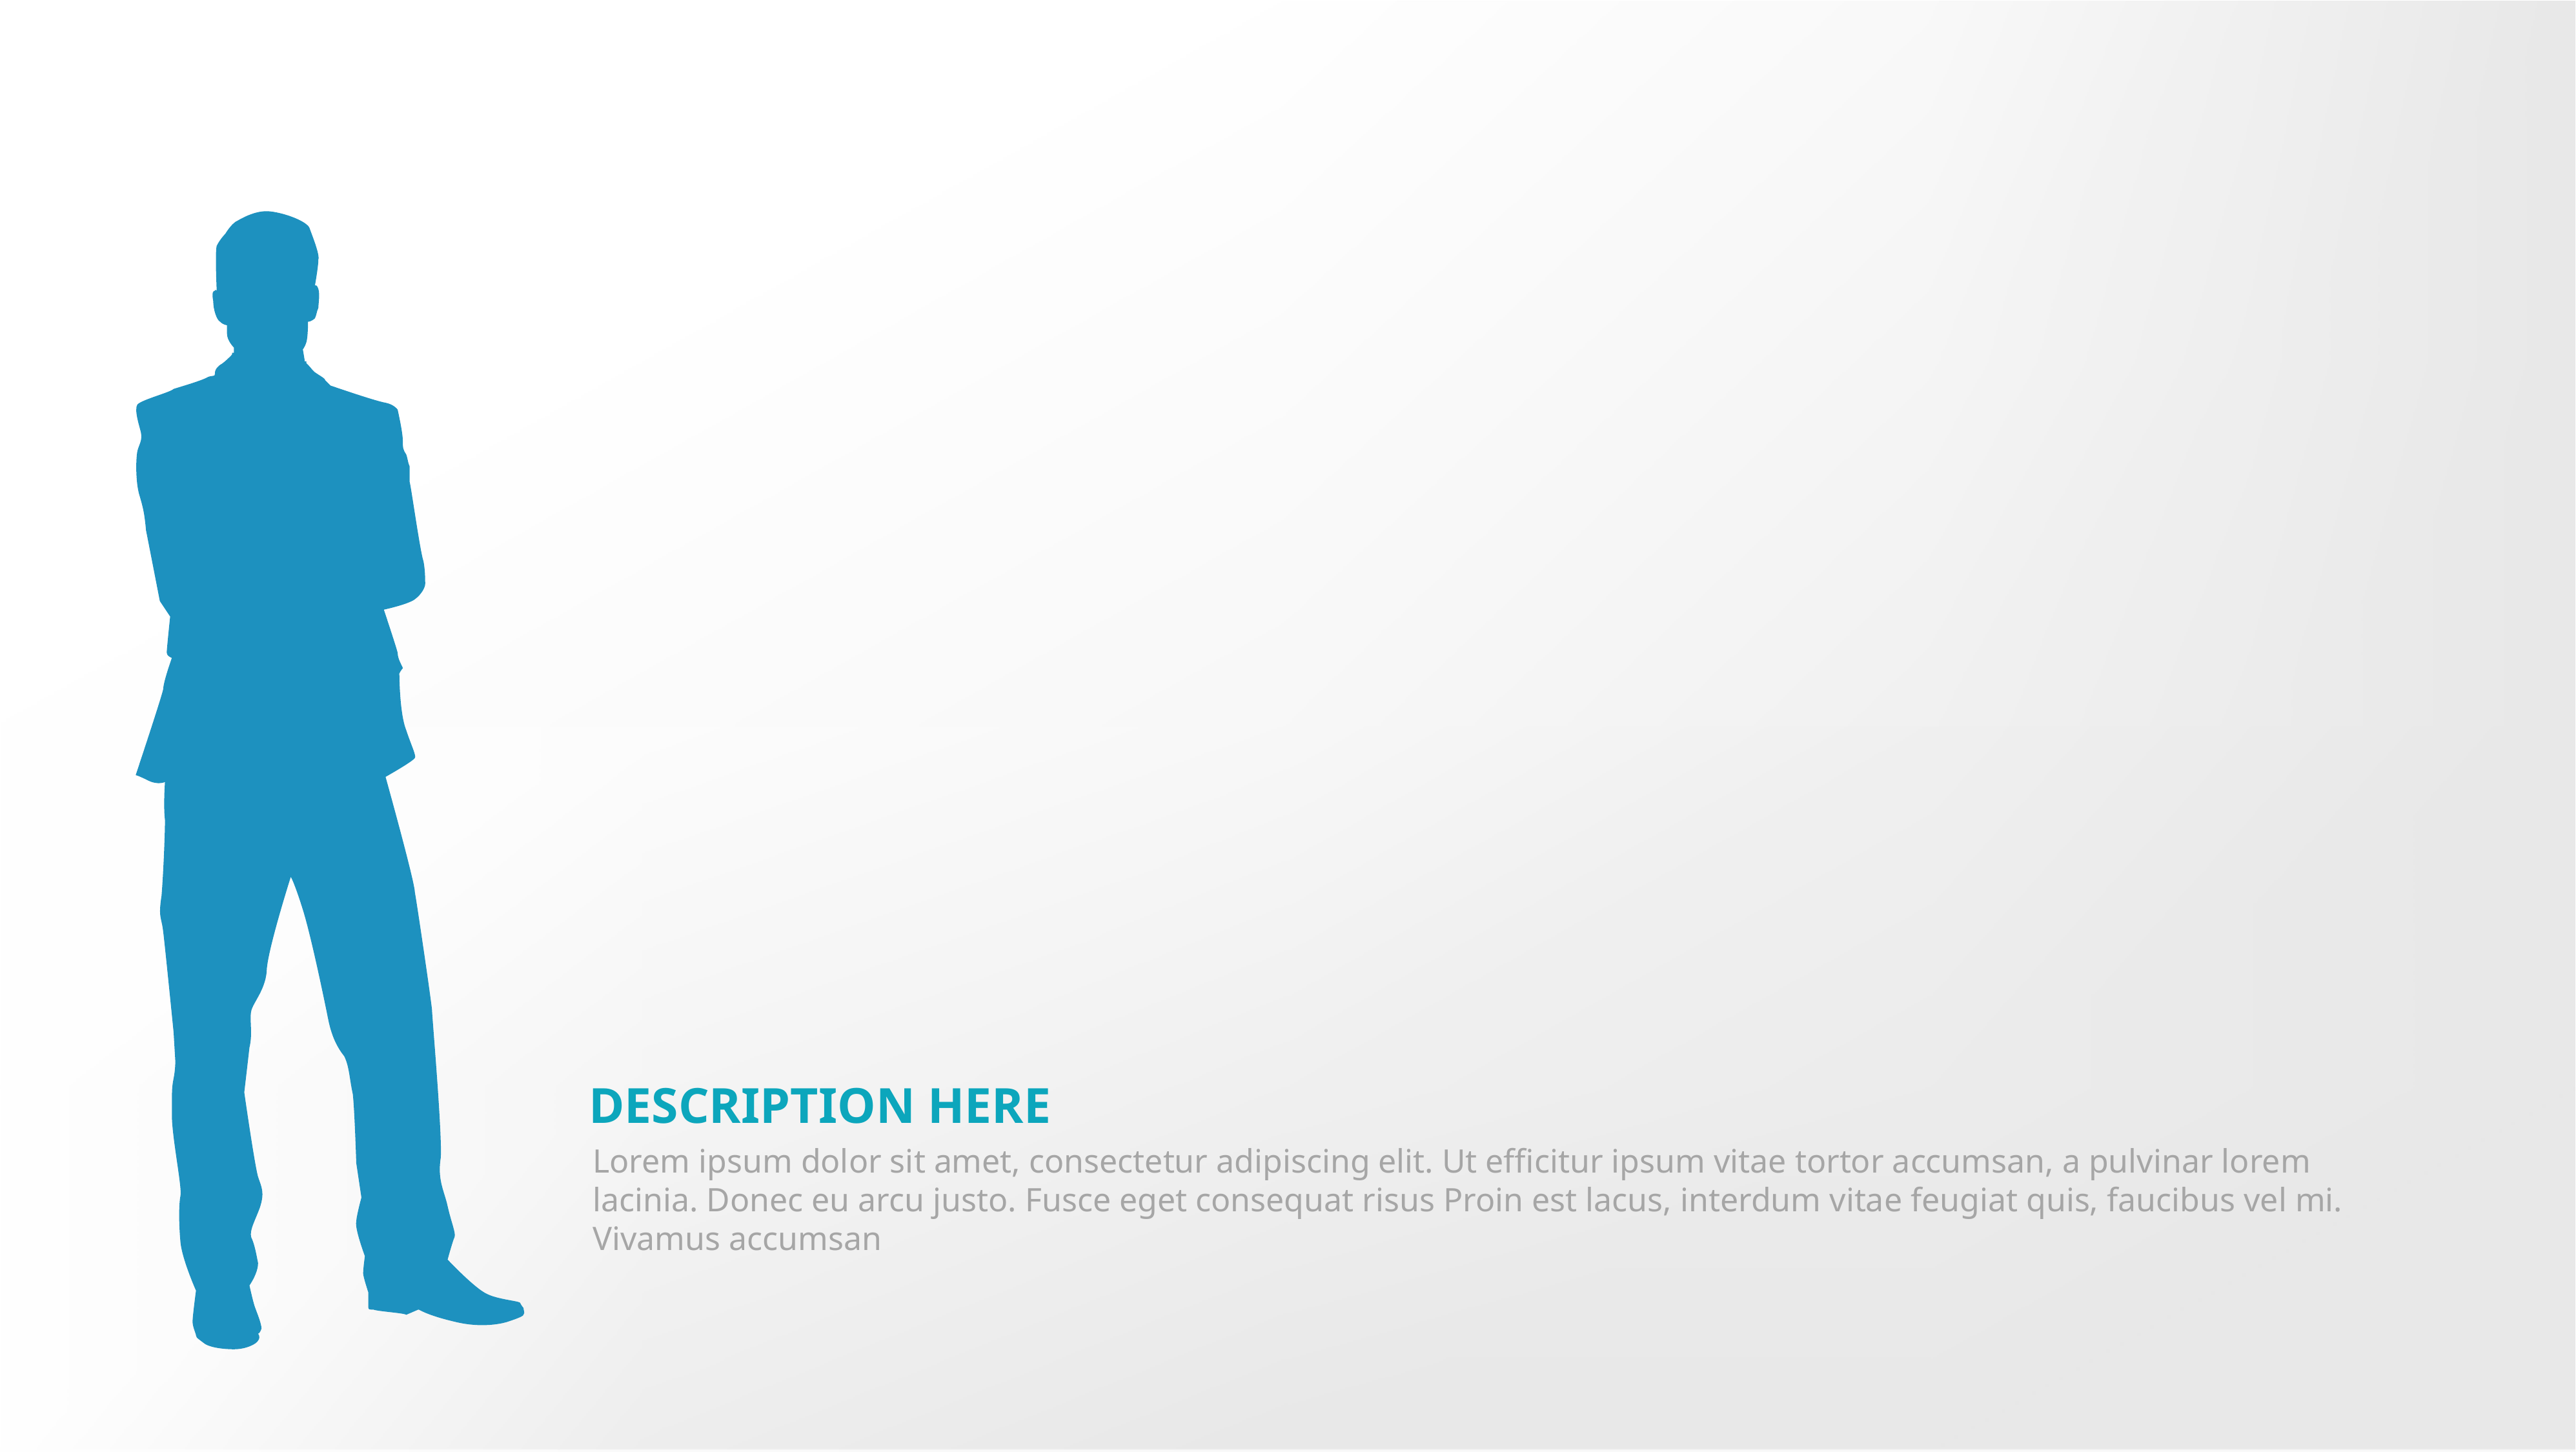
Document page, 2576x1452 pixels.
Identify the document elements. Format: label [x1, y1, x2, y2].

picture [0, 0, 2576, 1452]
text_box [569, 1064, 2393, 1271]
text_box [136, 211, 525, 1349]
